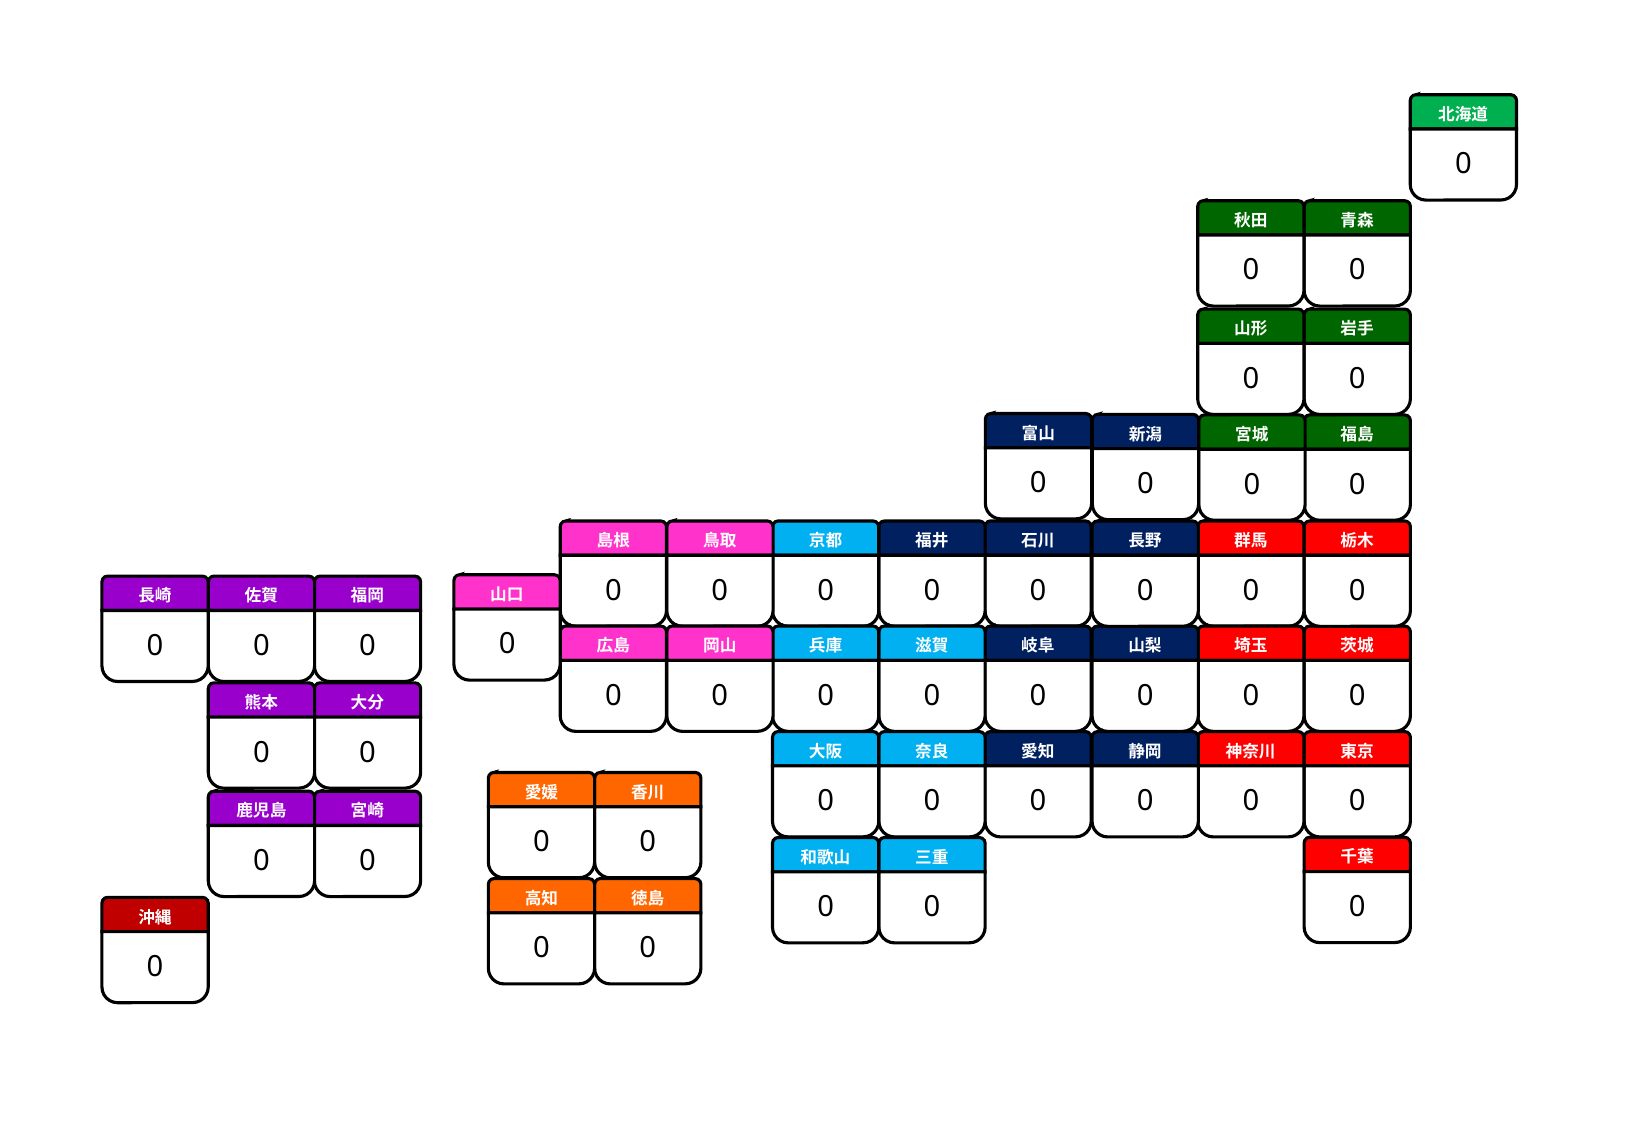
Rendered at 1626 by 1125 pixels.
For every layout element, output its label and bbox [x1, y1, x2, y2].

text_box [101, 94, 1517, 1003]
